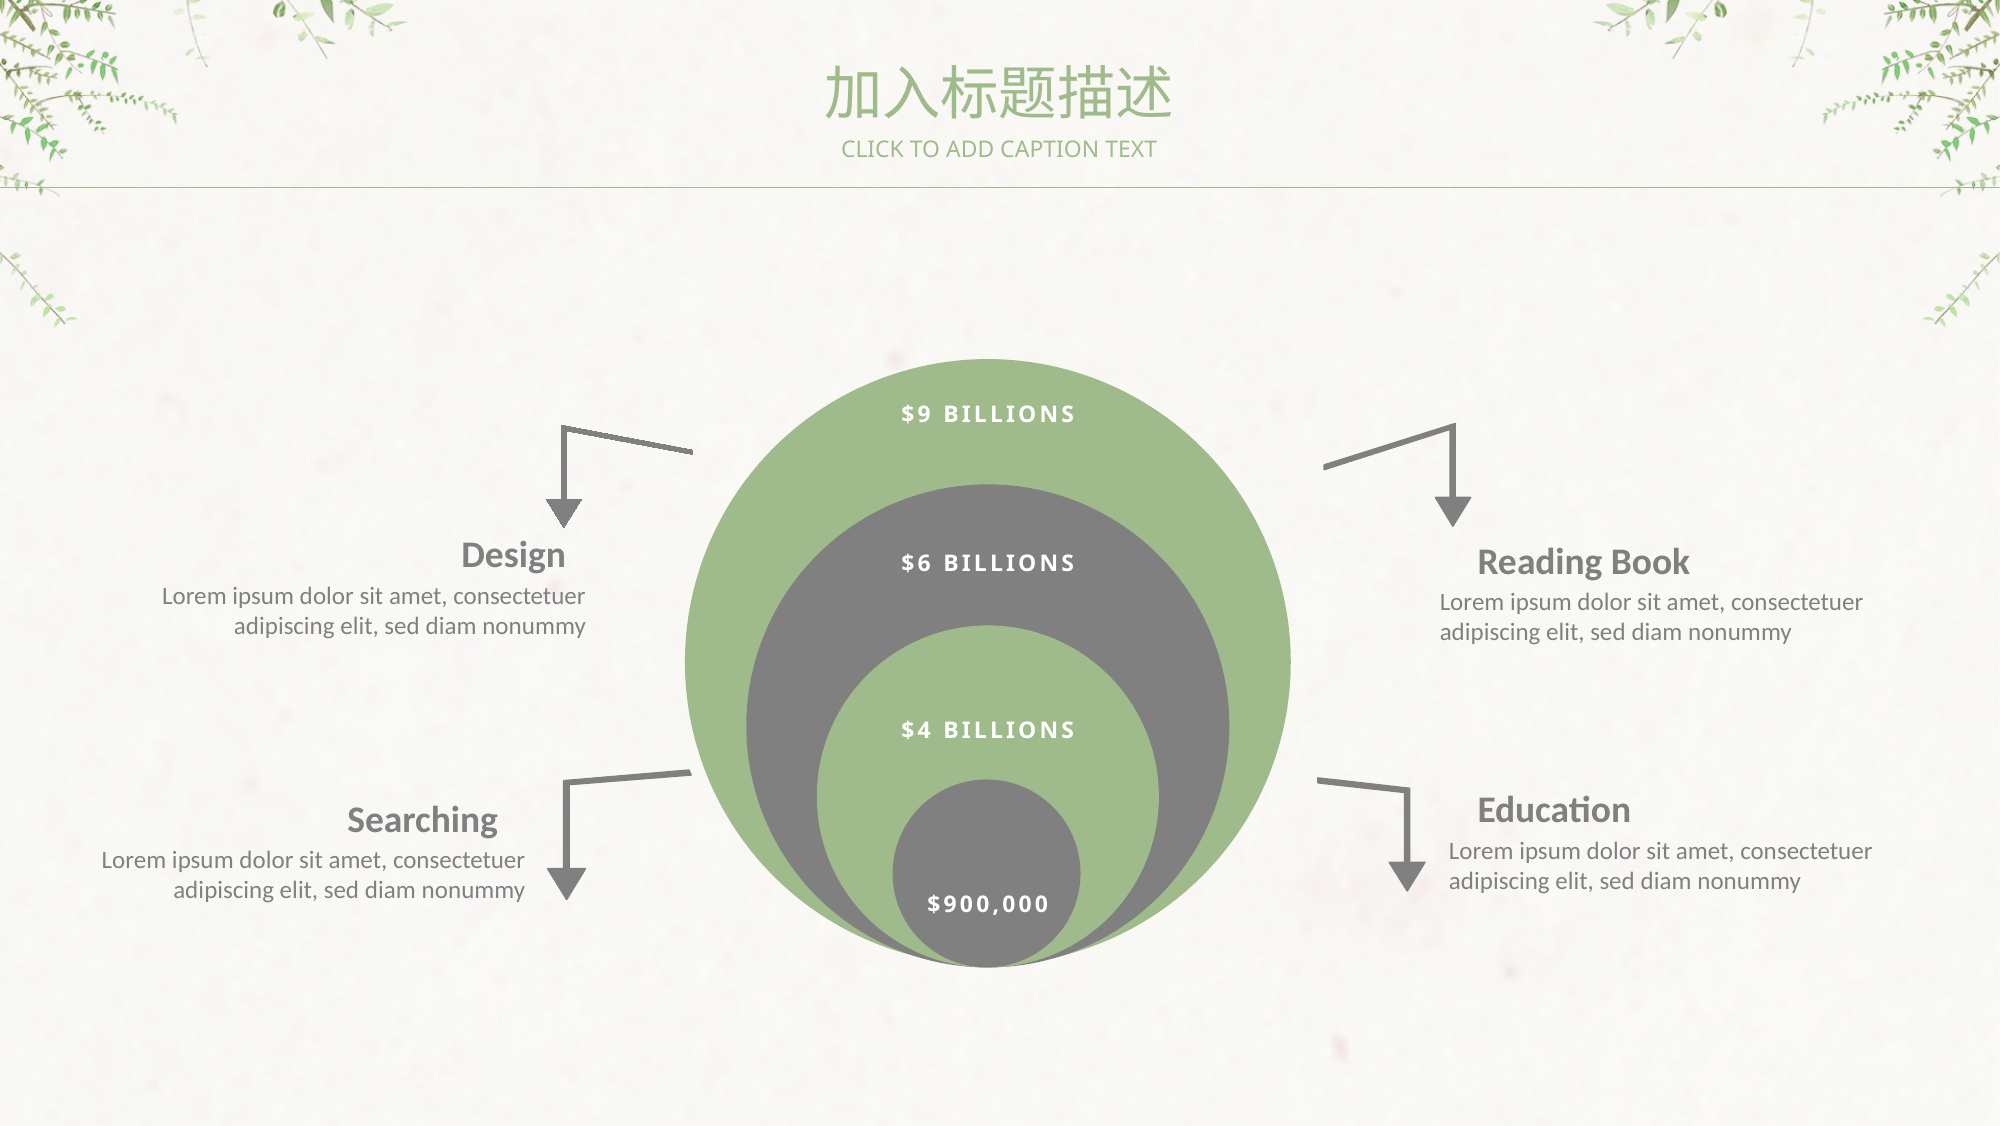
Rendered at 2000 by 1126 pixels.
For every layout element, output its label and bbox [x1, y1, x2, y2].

text_box [684, 358, 1291, 968]
text_box [545, 424, 679, 528]
text_box [41, 787, 542, 943]
picture [0, 188, 2000, 1126]
text_box [547, 769, 679, 900]
picture [0, 0, 2000, 55]
text_box [1424, 529, 1925, 685]
text_box [1433, 777, 1934, 934]
text_box [0, 55, 2000, 188]
text_box [101, 522, 602, 679]
text_box [1317, 777, 1426, 892]
text_box [1323, 423, 1471, 527]
